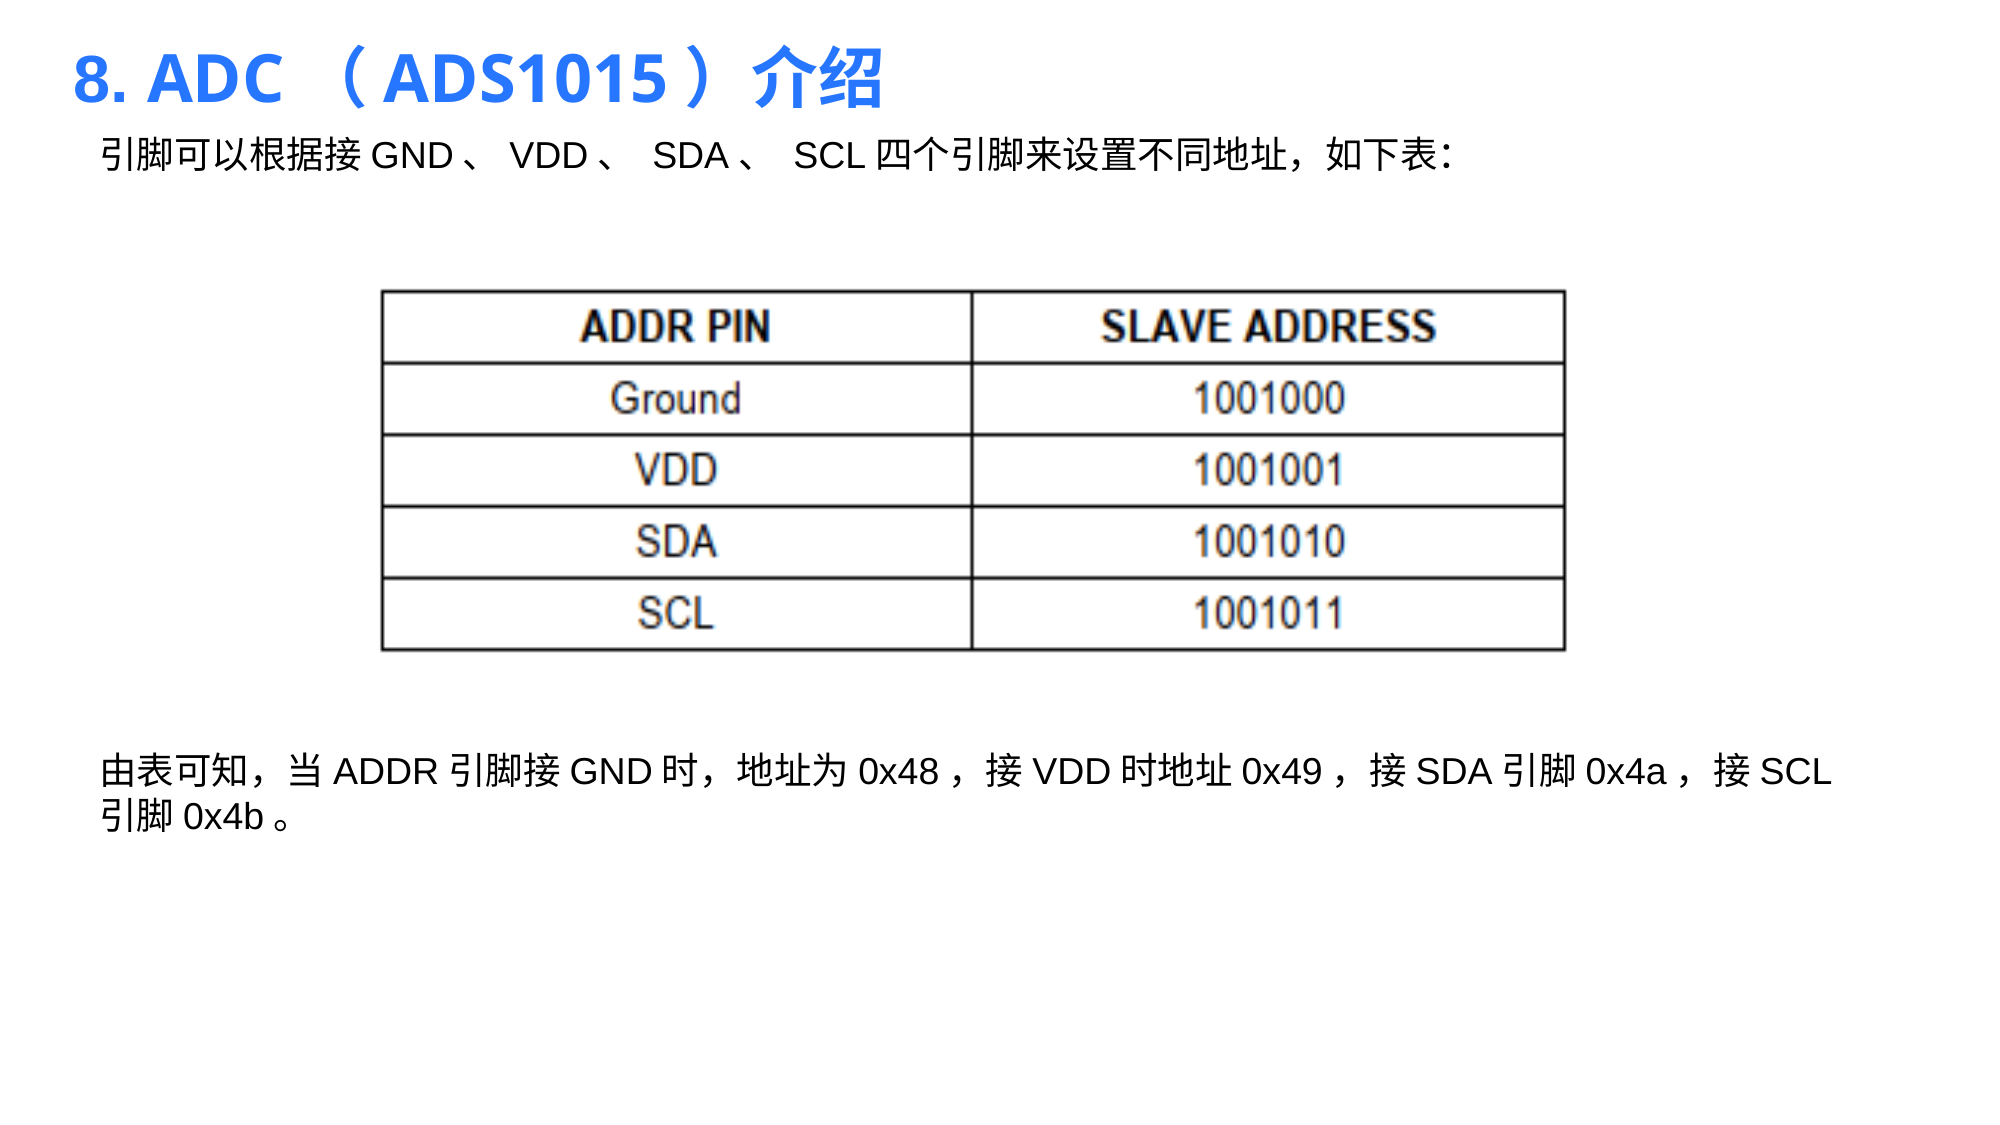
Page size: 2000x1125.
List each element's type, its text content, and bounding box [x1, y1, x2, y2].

picture [373, 278, 1573, 672]
text_box 8. ADC（ADS1015）介绍 [58, 21, 1759, 130]
text_box 由表可知，当ADDR引脚接GND时，地址为0x48，接VDD时地址0x49，接SDA引脚0x4a，接SCL引脚0x4b。 [84, 739, 1893, 845]
text_box 引脚可以根据接GND、VDD、 SDA、 SCL四个引脚来设置不同地址，如下表： [84, 124, 1777, 184]
